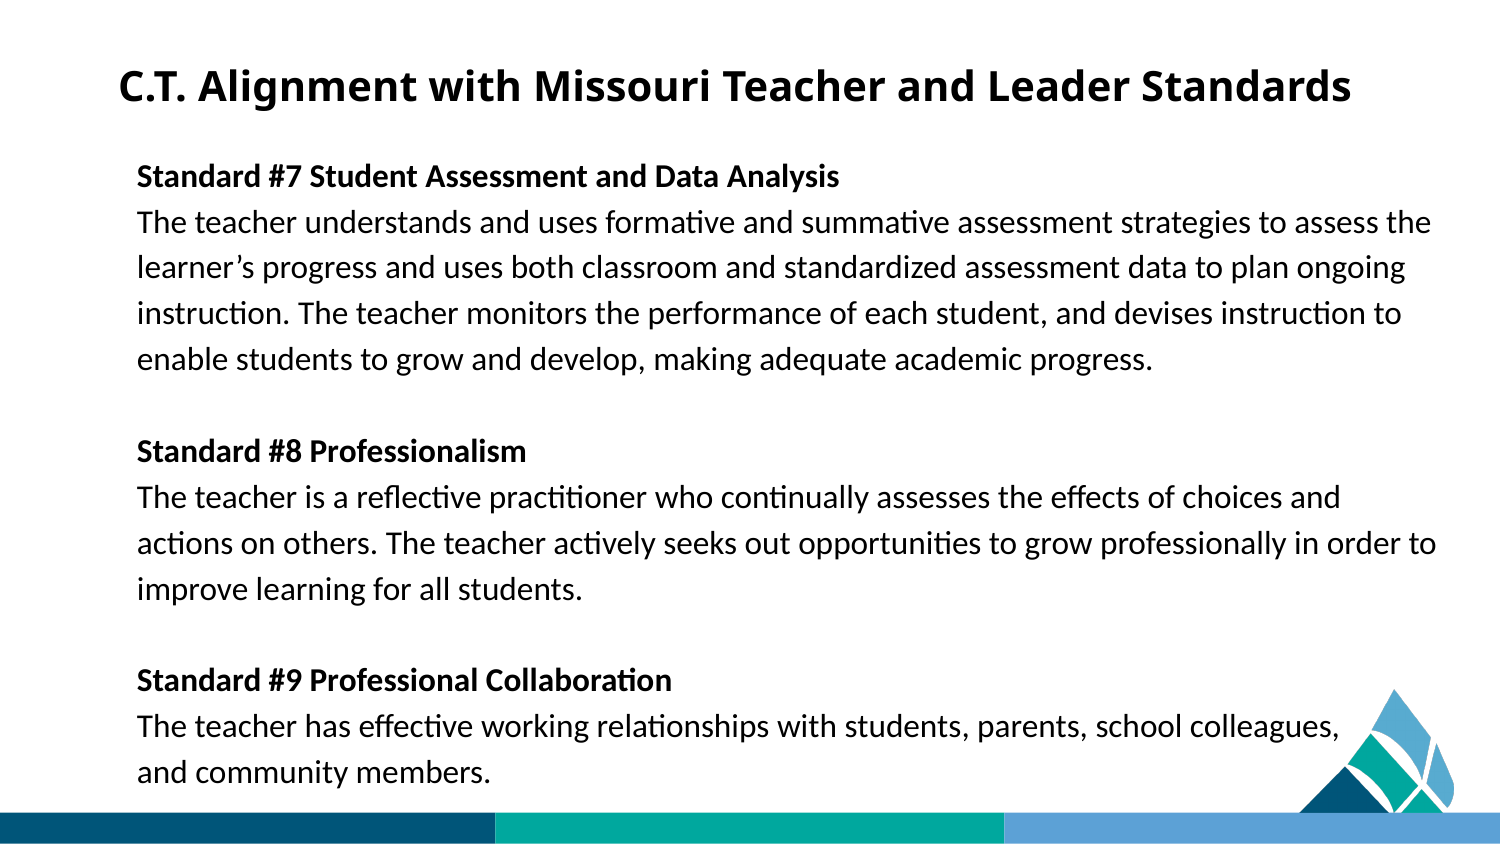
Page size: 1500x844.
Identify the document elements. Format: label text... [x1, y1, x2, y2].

list Standard #7 Student Assessment and Data Analysis The teacher understands and uses formative and summative assessment strategies to assess the learner’s progress and uses both classroom and standardized assessment data to plan ongoing instruction. The teacher monitors the performance of each student, and devises instruction to enable students to grow and develop, making adequate academic progress. Standard #8 Professionalism The teacher is a reflective practitioner who continually assesses the effects of choices and actions on others. The teacher actively seeks out opportunities to grow professionally in order to improve learning for all students. Standard #9 Professional Collaboration The teacher has effective working relationships with students, parents, school colleagues, and community members. [103, 132, 1461, 752]
title C.T. Alignment with Missouri Teacher and Leader Standards [103, 44, 1397, 125]
picture [1299, 752, 1454, 813]
